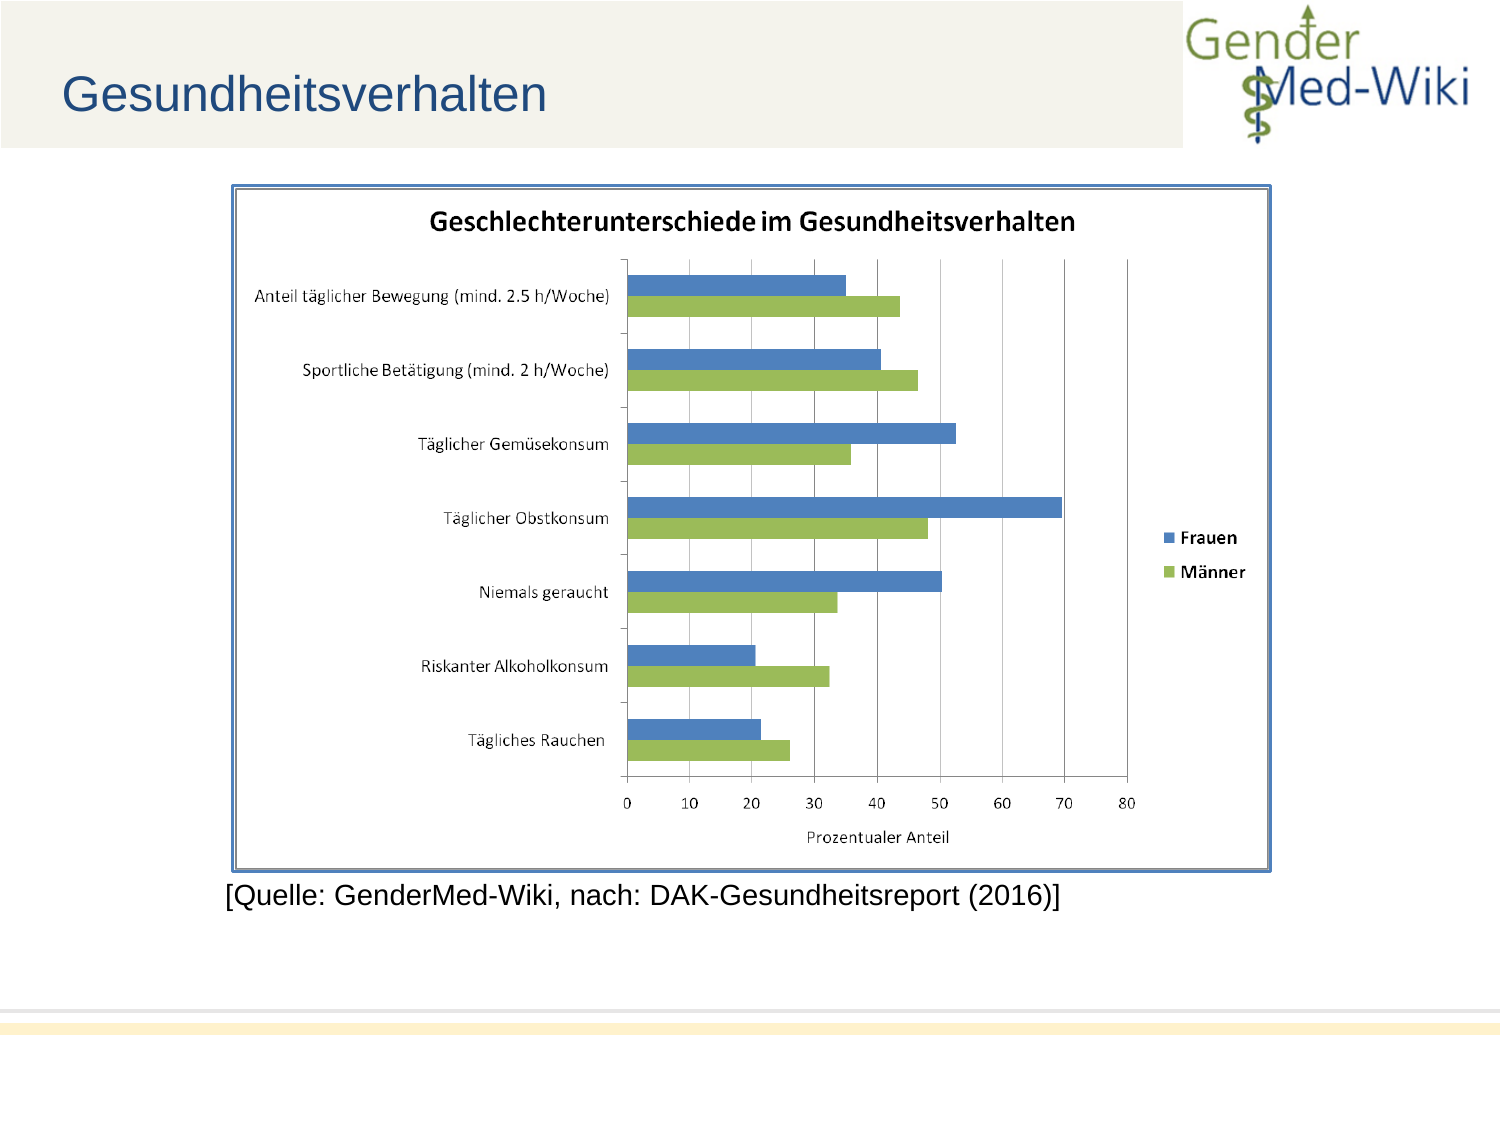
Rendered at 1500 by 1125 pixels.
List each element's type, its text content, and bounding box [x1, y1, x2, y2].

text_box [0, 1023, 1500, 1035]
picture [1183, 0, 1471, 149]
text_box Gesundheitsverhalten [46, 23, 1102, 129]
text_box [Quelle: GenderMed-Wiki, nach: DAK-Gesundheitsreport (2016)] [182, 869, 1077, 919]
picture [234, 186, 1269, 870]
